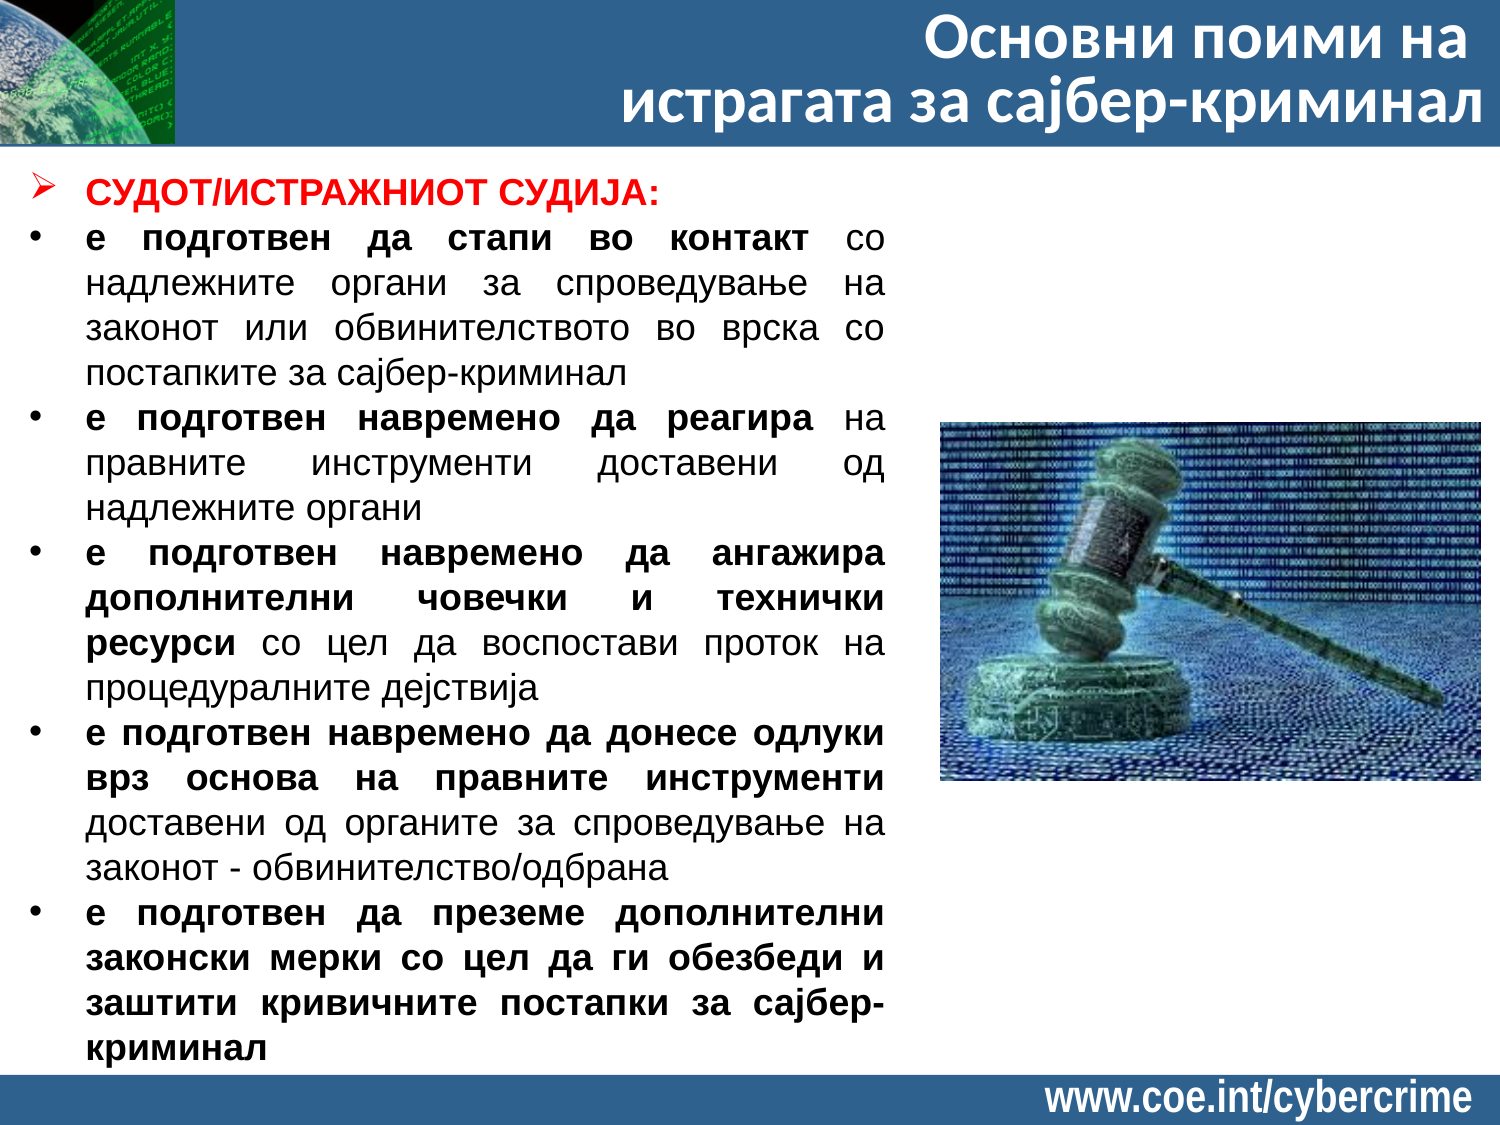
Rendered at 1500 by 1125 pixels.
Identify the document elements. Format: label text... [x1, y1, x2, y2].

text_box Основни поими на истрагата за сајбер-криминал [177, 0, 1500, 149]
text_box www.coe.int/cybercrime [1030, 1059, 1500, 1125]
text_box [0, 1073, 1030, 1125]
picture [940, 421, 1481, 781]
text_box СУДОТ/ИСТРАЖНИОТ СУДИЈА: е подготвен да стапи во контакт со надлежните органи за спроведување на законот или обвинителството во врска со постапките за сајбер-криминал е подготвен навремено да реагира на правните инструменти доставени од надлежните органи е подготвен навремено да ангажира дополнителни човечки и технички ресурси со цел да воспостави проток на процедуралните дејствија е подготвен навремено да донесе одлуки врз основа на правните инструменти доставени од органите за спроведување на законот - обвинителство/одбрана е подготвен да преземе дополнителни законски мерки со цел да ги обезбеди и заштити кривичните постапки за сајбер-криминал [14, 160, 901, 1076]
picture [0, 0, 175, 144]
